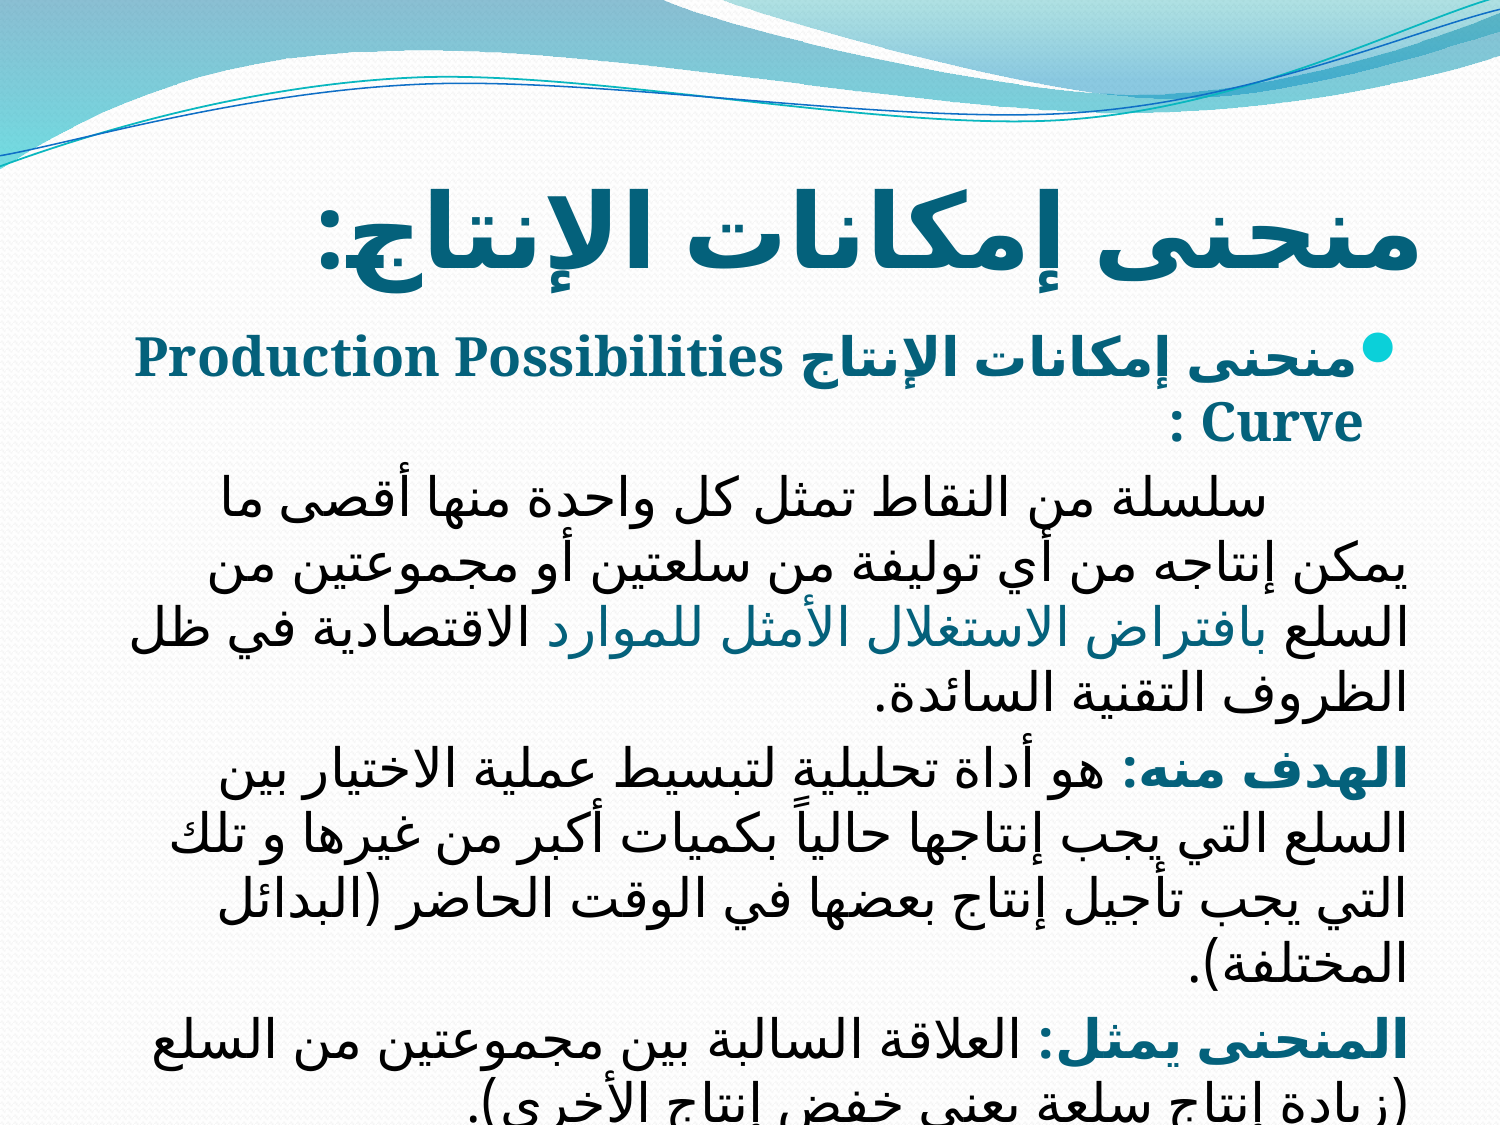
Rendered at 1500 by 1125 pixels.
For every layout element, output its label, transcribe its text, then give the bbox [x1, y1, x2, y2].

footer [437, 1042, 988, 1103]
list منحنى إمكانات الإنتاج Production Possibilities Curve : سلسلة من النقاط تمثل كل واحدة منها أقصى ما يمكن إنتاجه من أي توليفة من سلعتين أو مجموعتين من السلع بافتراض الاستغلال الأمثل للموارد الاقتصادية في ظل الظروف التقنية السائدة. الهدف منه: هو أداة تحليلية لتبسيط عملية الاختيار بين السلع التي يجب إنتاجها حالياً بكميات أكبر من غيرها و تلك التي يجب تأجيل إنتاج بعضها في الوقت الحاضر (البدائل المختلفة). المنحنى يمثل: العلاقة السالبة بين مجموعتين من السلع (زيادة إنتاج سلعة يعني خفض إنتاج الأخرى). [75, 314, 1425, 1035]
title منحنى إمكانات الإنتاج: [75, 101, 1425, 290]
